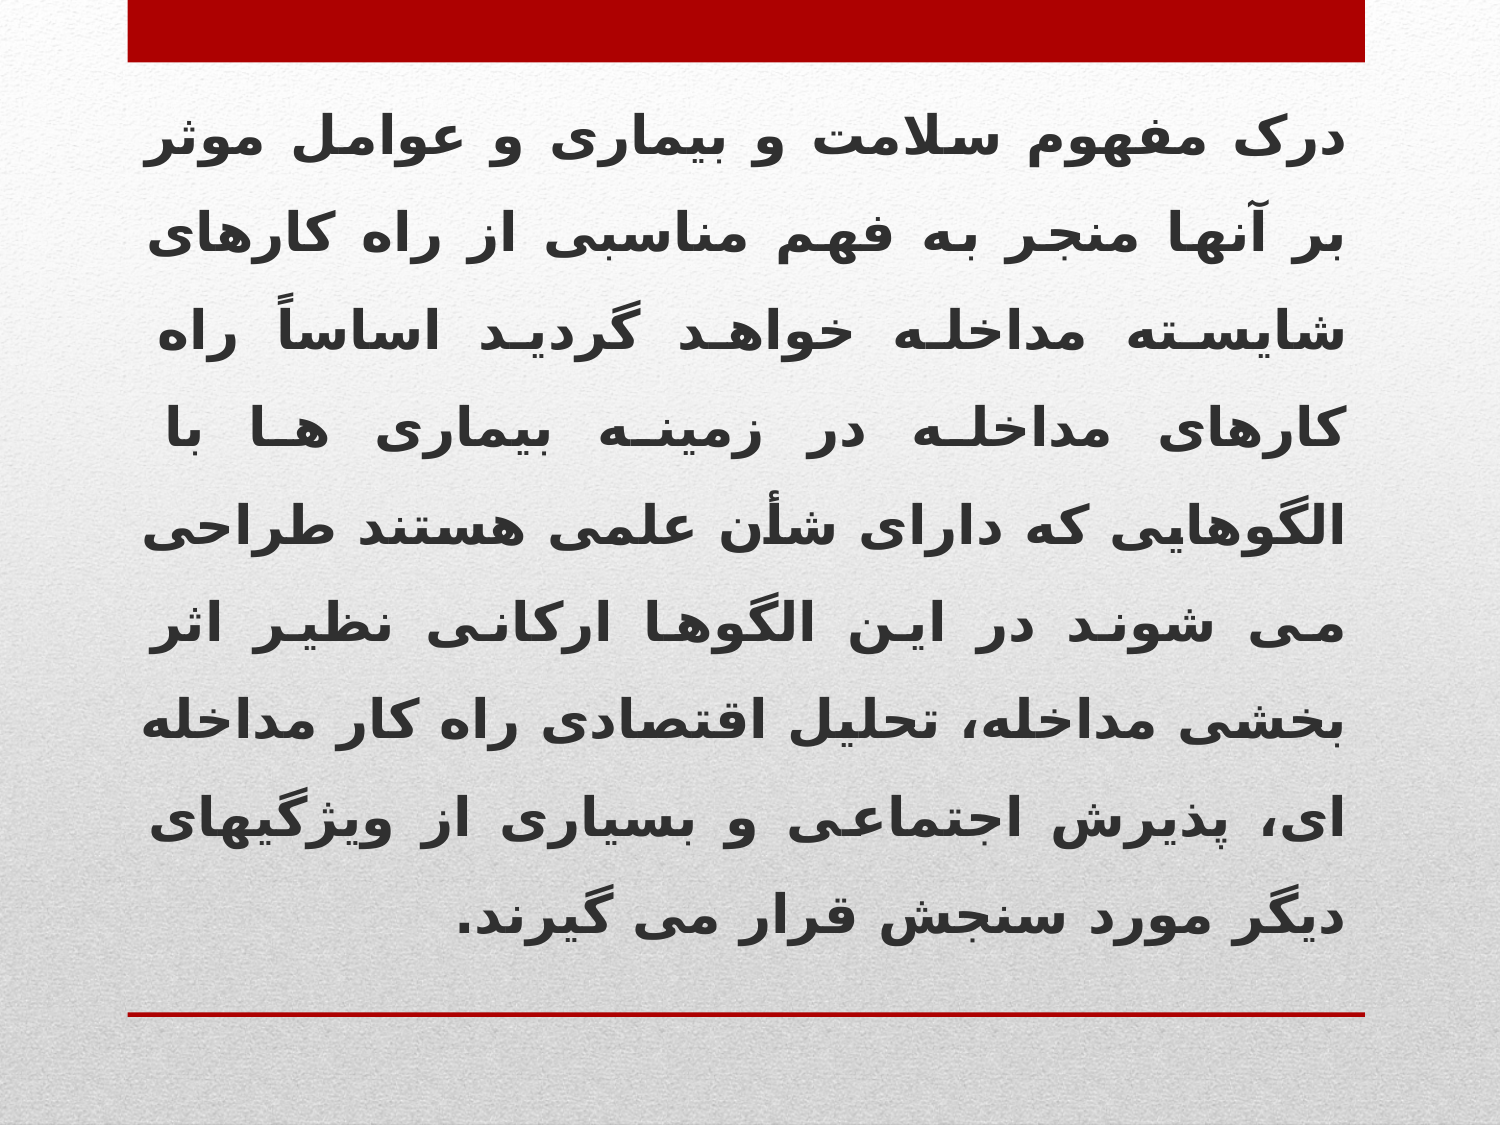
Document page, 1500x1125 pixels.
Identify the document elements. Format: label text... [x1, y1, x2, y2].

list درک مفهوم سلامت و بیماری و عوامل موثر بر آنها منجر به فهم مناسبی از راه کارهای شایسته مداخله خواهد گردید اساساً راه کارهای مداخله در زمینه بیماری ها با الگوهایی که دارای شأن علمی هستند طراحی می شوند در این الگوها ارکانی نظیر اثر بخشی مداخله، تحلیل اقتصادی راه کار مداخله ای، پذیرش اجتماعی و بسیاری از ویژگیهای دیگر مورد سنجش قرار می گیرند. [125, 187, 1363, 825]
